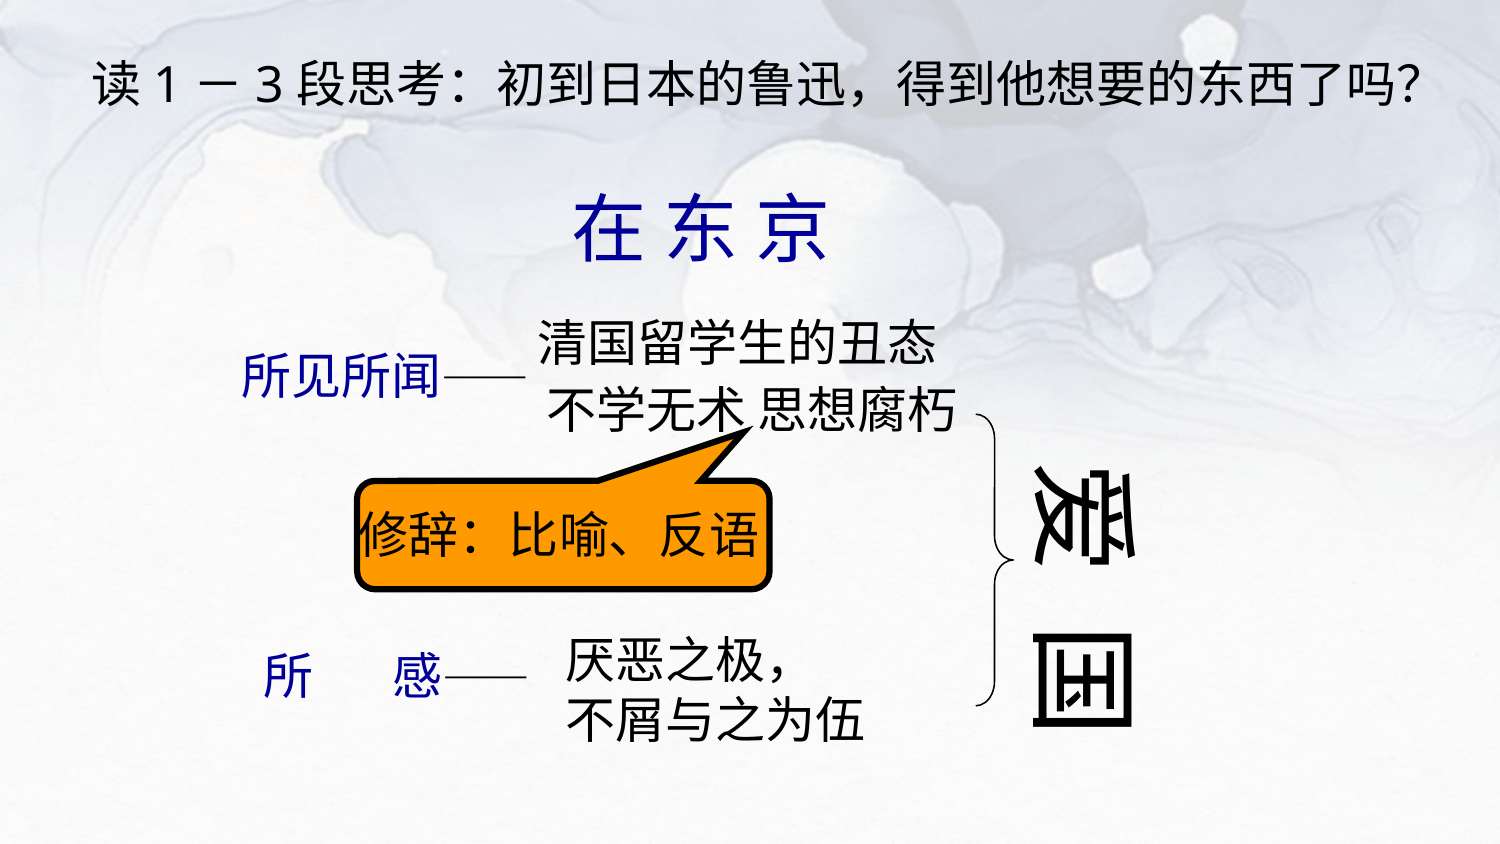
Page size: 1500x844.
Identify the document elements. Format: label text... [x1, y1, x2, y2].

text_box [975, 414, 1006, 706]
text_box 不学无术 思想腐朽 [535, 372, 1064, 444]
text_box 在 东 京 [560, 175, 842, 277]
text_box 所见所闻—— [230, 339, 535, 411]
text_box 读1－3段思考：初到日本的鲁迅，得到他想要的东西了吗？ [80, 46, 1465, 119]
text_box 修辞：比喻、反语 [347, 497, 843, 569]
text_box 爱 国 [1006, 456, 1166, 762]
text_box 所 感—— [252, 639, 542, 711]
text_box 厌恶之极， 不屑与之为伍 [553, 622, 958, 754]
text_box 清国留学生的丑态 [525, 305, 1047, 377]
picture [0, 0, 1500, 844]
text_box [357, 569, 770, 590]
text_box [357, 444, 770, 497]
